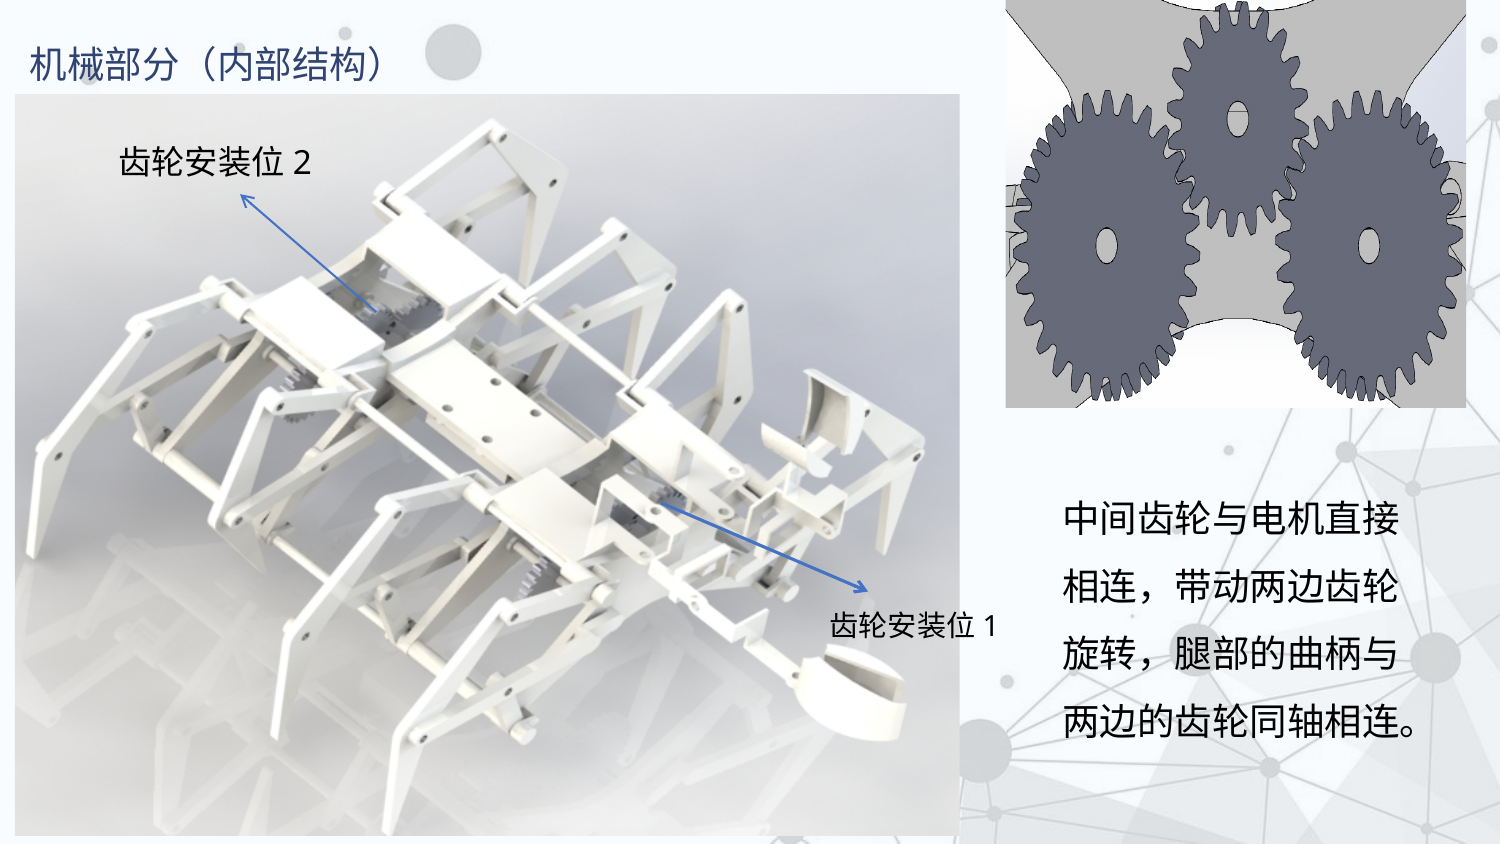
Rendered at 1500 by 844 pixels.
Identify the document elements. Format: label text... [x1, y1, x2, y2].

text_box 中间齿轮与电机直接相连，带动两边齿轮旋转，腿部的曲柄与两边的齿轮同轴相连。 [1047, 465, 1432, 751]
picture [1005, 0, 1467, 408]
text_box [661, 503, 869, 592]
picture [14, 94, 960, 836]
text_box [240, 194, 377, 313]
text_box 齿轮安装位1 [960, 599, 1028, 650]
text_box 机械部分（内部结构） [14, 33, 420, 94]
